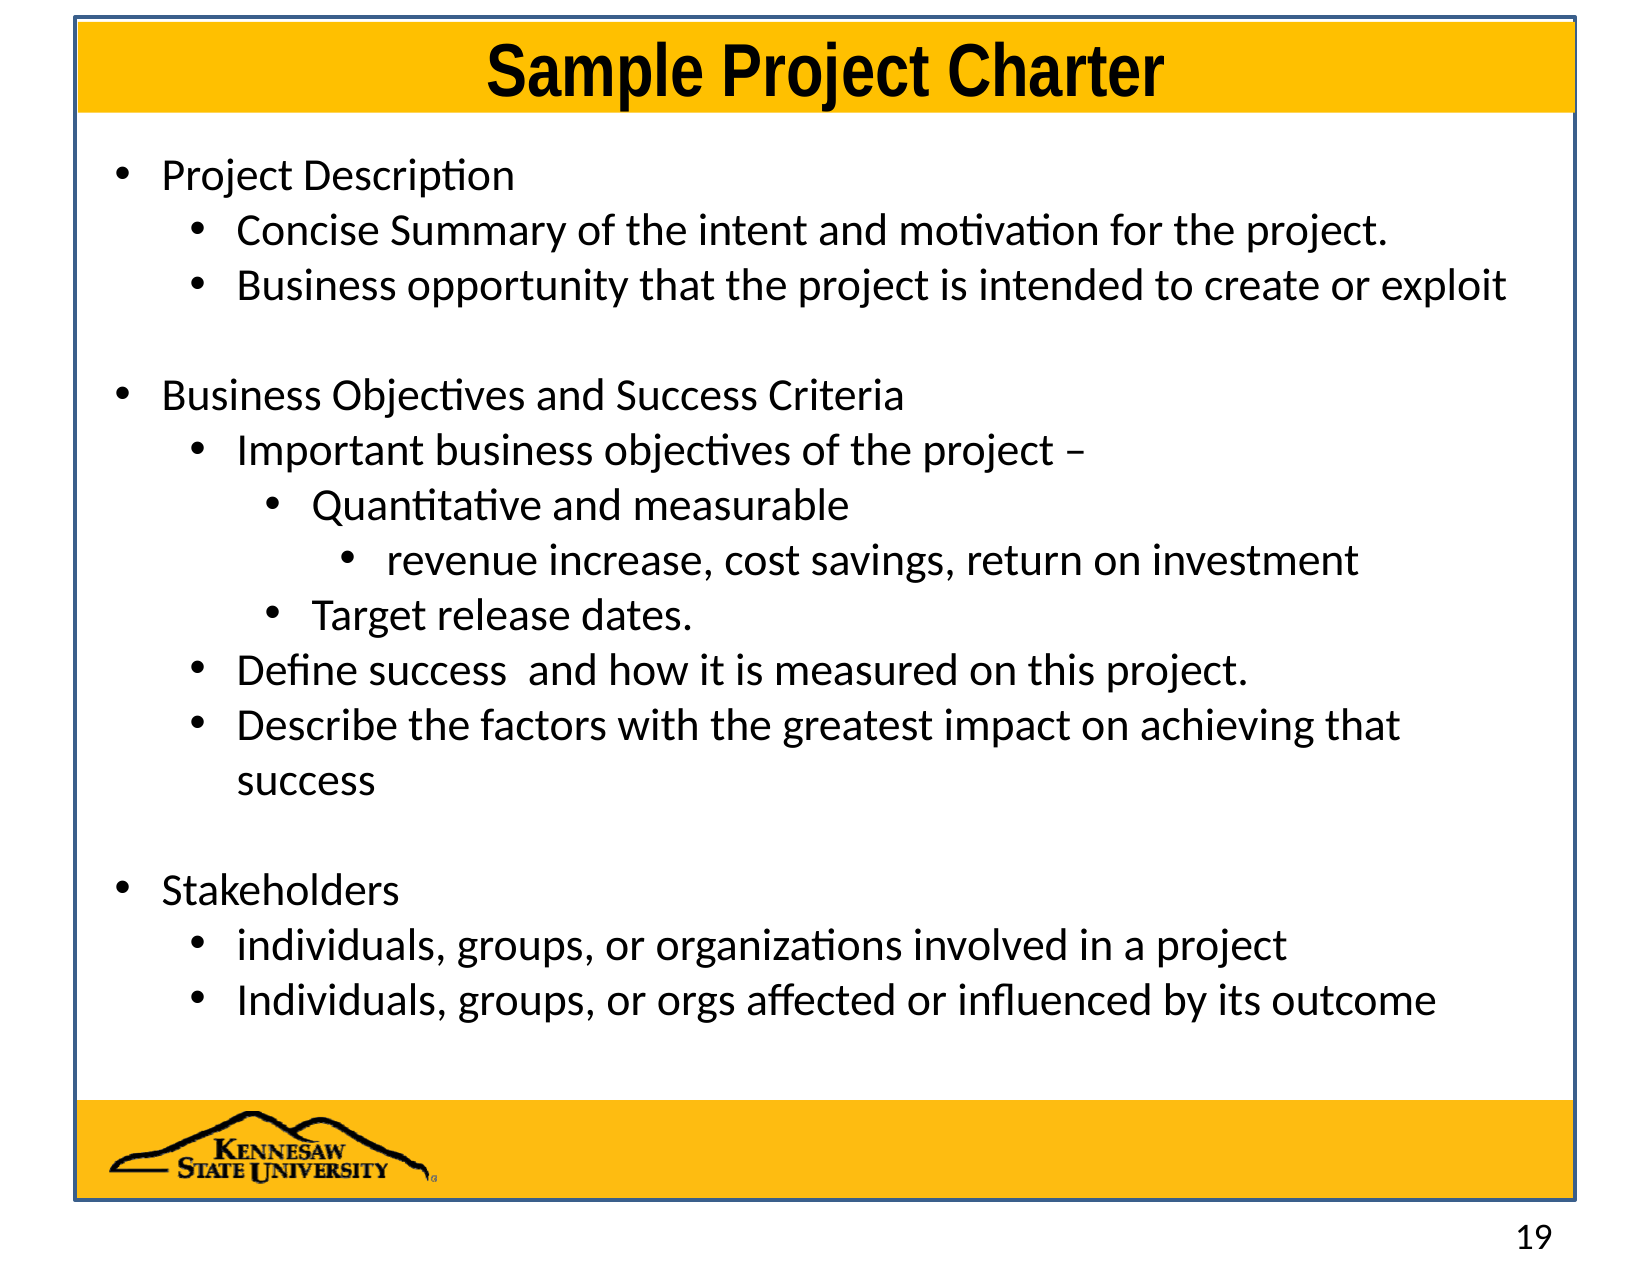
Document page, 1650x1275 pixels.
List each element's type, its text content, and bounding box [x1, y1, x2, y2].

text_box Project Description Concise Summary of the intent and motivation for the project. Business opportunity that the project is intended to create or exploit Business Objectives and Success Criteria Important business objectives of the project – Quantitative and measurable revenue increase, cost savings, return on investment Target release dates. Define success and how it is measured on this project. Describe the factors with the greatest impact on achieving that success Stakeholders individuals, groups, or organizations involved in a project Individuals, groups, or orgs affected or influenced by its outcome [99, 137, 1525, 1032]
picture [108, 1111, 437, 1184]
title Sample Project Charter [77, 21, 1575, 113]
